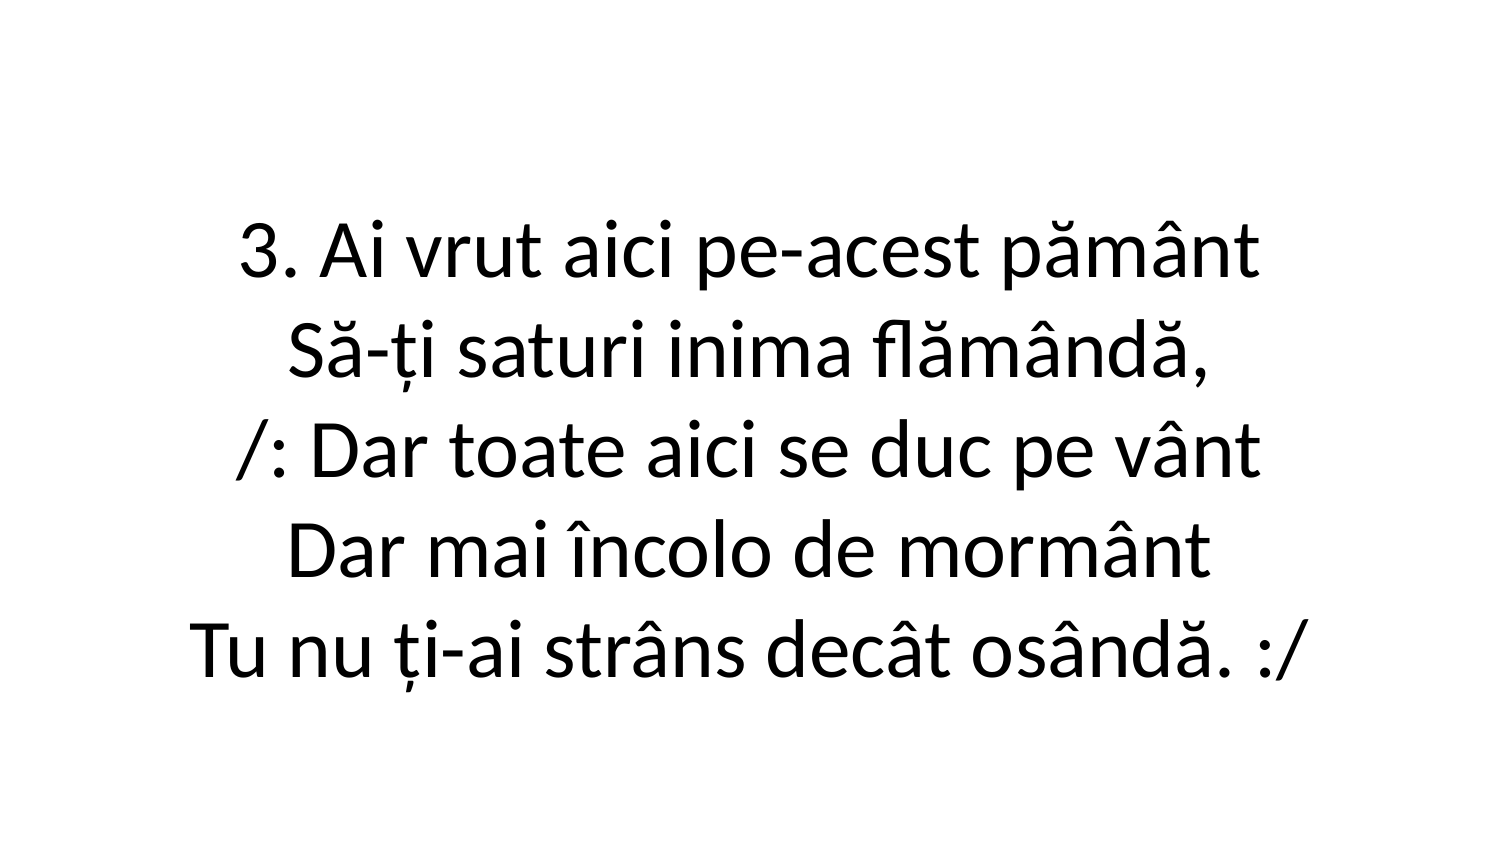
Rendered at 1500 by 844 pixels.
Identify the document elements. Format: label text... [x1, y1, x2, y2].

text_box 3. Ai vrut aici pe-acest pământ Să-ți saturi inima flămândă, /: Dar toate aici se duc pe vânt Dar mai încolo de mormânt Tu nu ți-ai strâns decât osândă. :/ [174, 142, 1325, 702]
